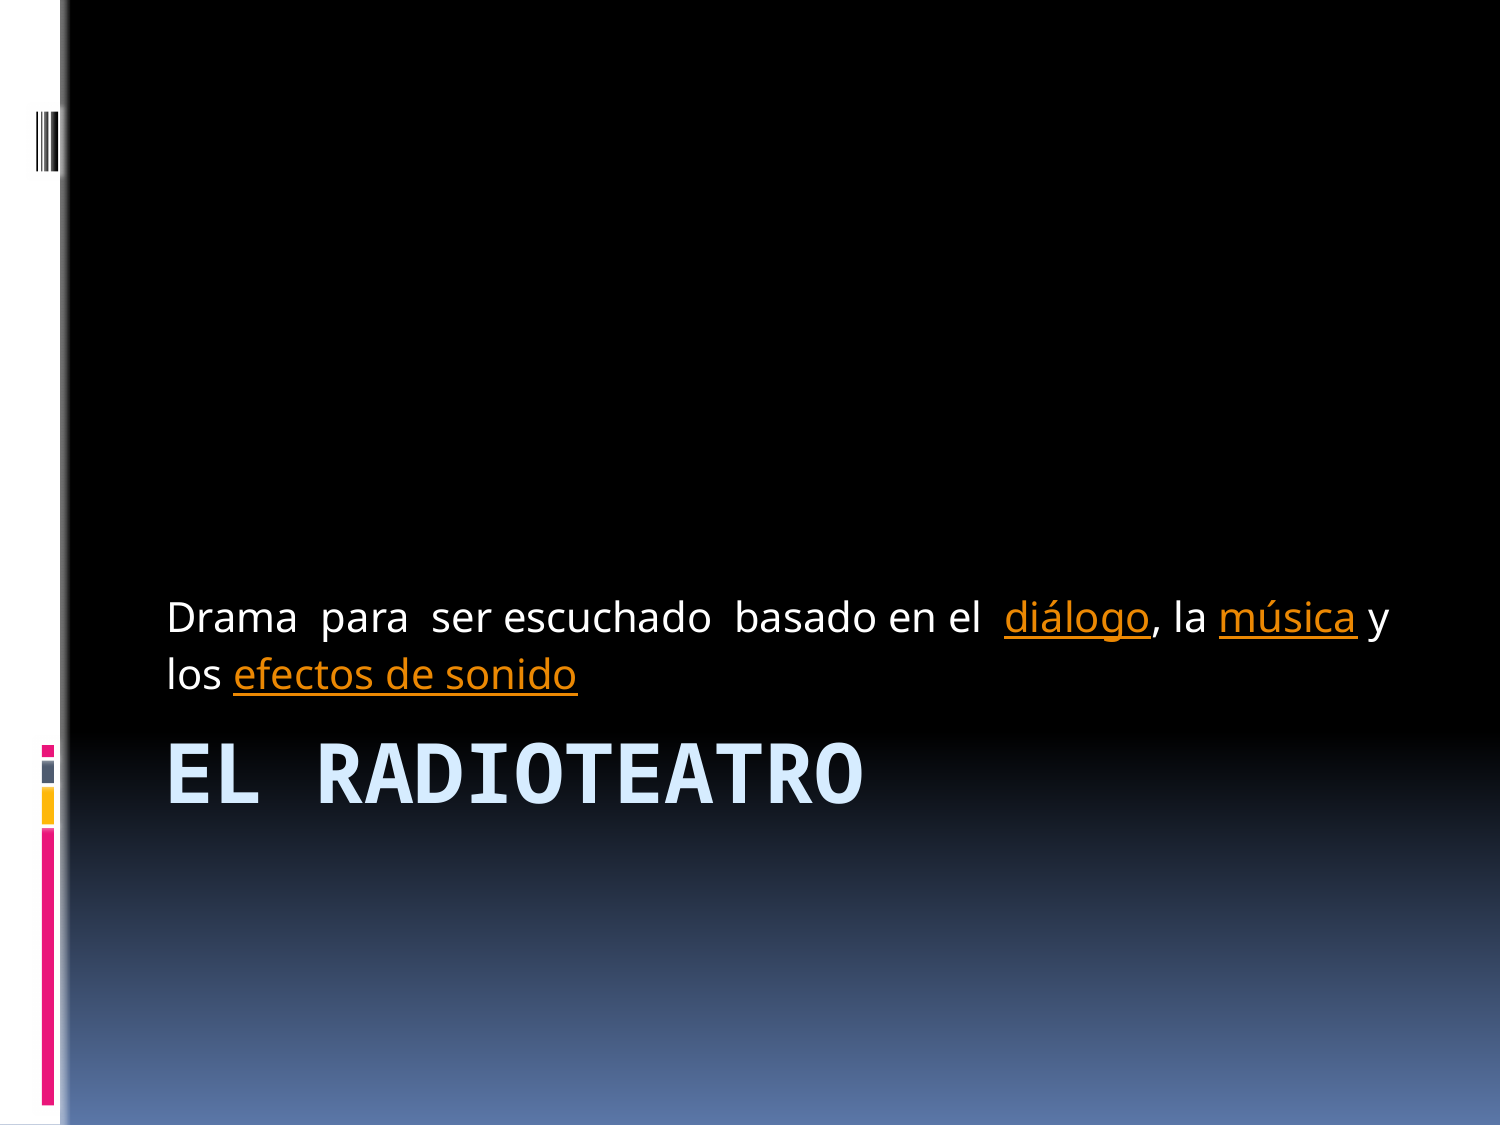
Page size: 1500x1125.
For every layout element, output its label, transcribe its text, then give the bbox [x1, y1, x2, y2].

subtitle Drama para ser escuchado basado en el diálogo, la música y los efectos de sonido [150, 464, 1425, 713]
title EL RADIOTEATRO [150, 713, 1425, 1037]
